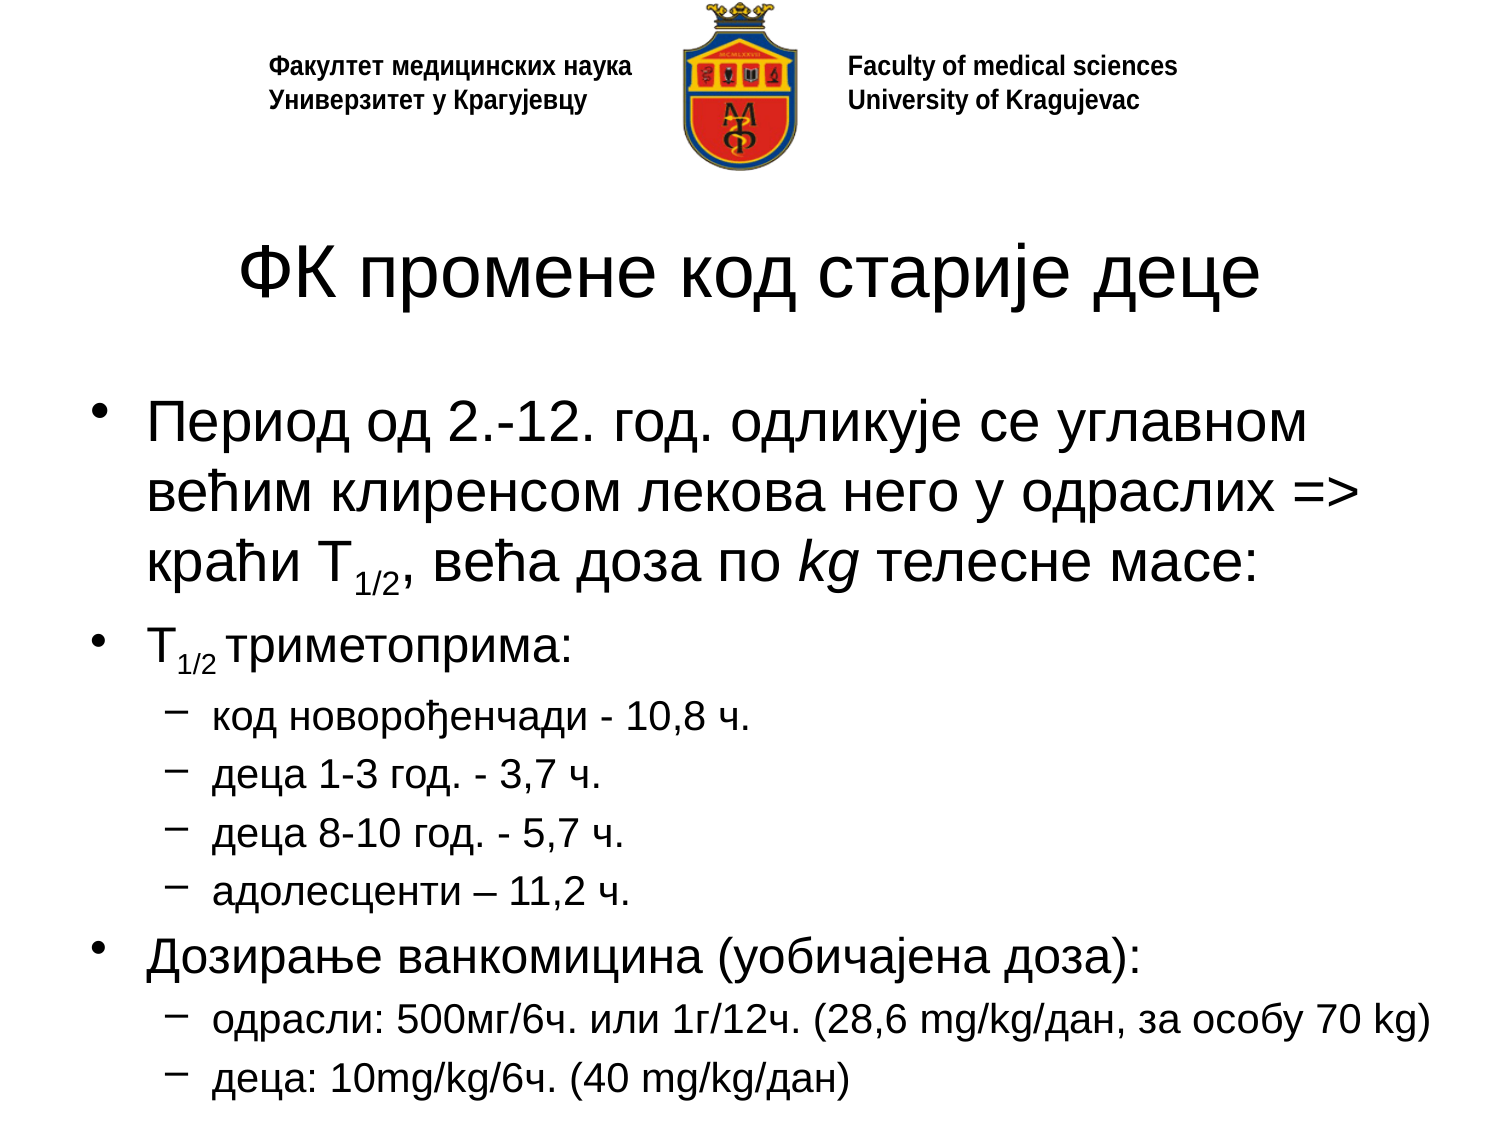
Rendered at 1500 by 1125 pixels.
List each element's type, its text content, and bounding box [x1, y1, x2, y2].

title ФК промене код старије деце [74, 173, 1426, 362]
list Период од 2.-12. год. одликује се углавном већим клиренсом лекова него у одраслих => краћи Т1/2, већа доза по kg телесне масе: Т1/2 триметоприма: код новорођенчади - 10,8 ч. деца 1-3 год. - 3,7 ч. деца 8-10 год. - 5,7 ч. адолесценти – 11,2 ч. Дозирање ванкомицина (уобичајена доза): одрасли: 500мг/6ч. или 1г/12ч. (28,6 mg/kg/дан, за особу 70 kg) деца: 10mg/kg/6ч. (40 mg/kg/дан) [74, 374, 1459, 1118]
